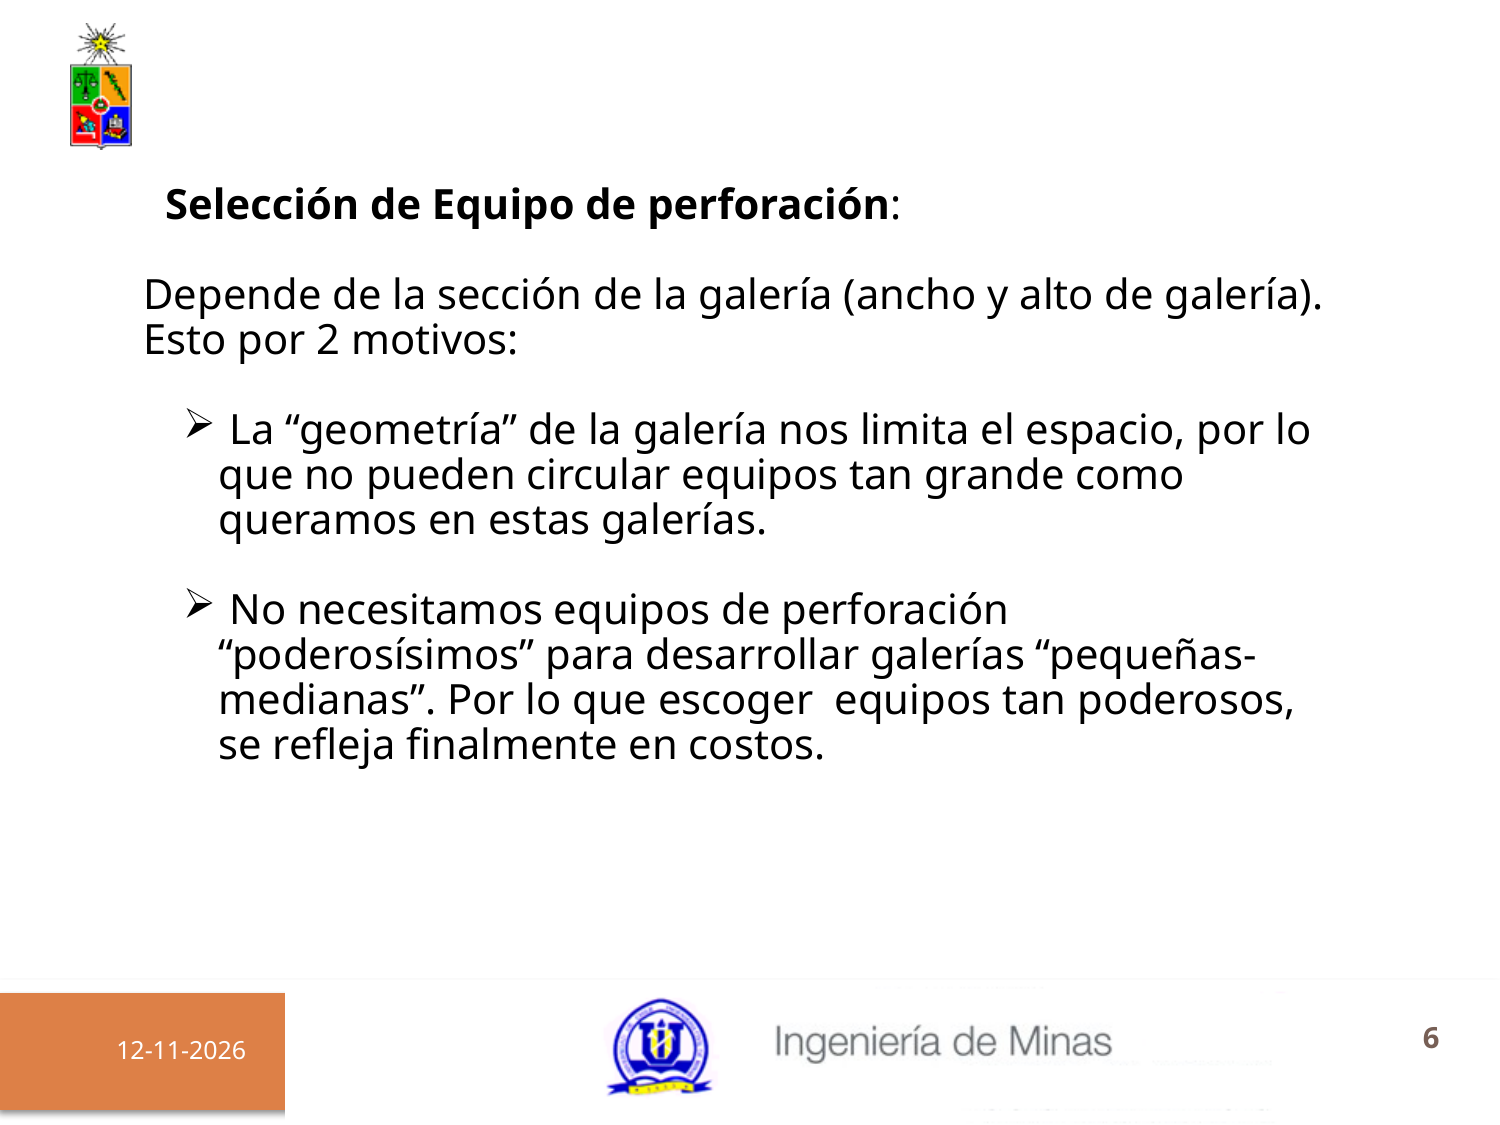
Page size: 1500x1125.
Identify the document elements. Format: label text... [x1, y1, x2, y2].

picture [69, 23, 132, 151]
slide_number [12, 995, 279, 1108]
picture [285, 980, 1500, 1125]
text_box Selección de Equipo de perforación: Depende de la sección de la galería (ancho y alto de galería). Esto por 2 motivos: La “geometría” de la galería nos limita el espacio, por lo que no pueden circular equipos tan grande como queramos en estas galerías. No necesitamos equipos de perforación “poderosísimos” para desarrollar galerías “pequeñas-medianas”. Por lo que escoger equipos tan poderosos, se refleja finalmente en costos. [128, 175, 1348, 821]
